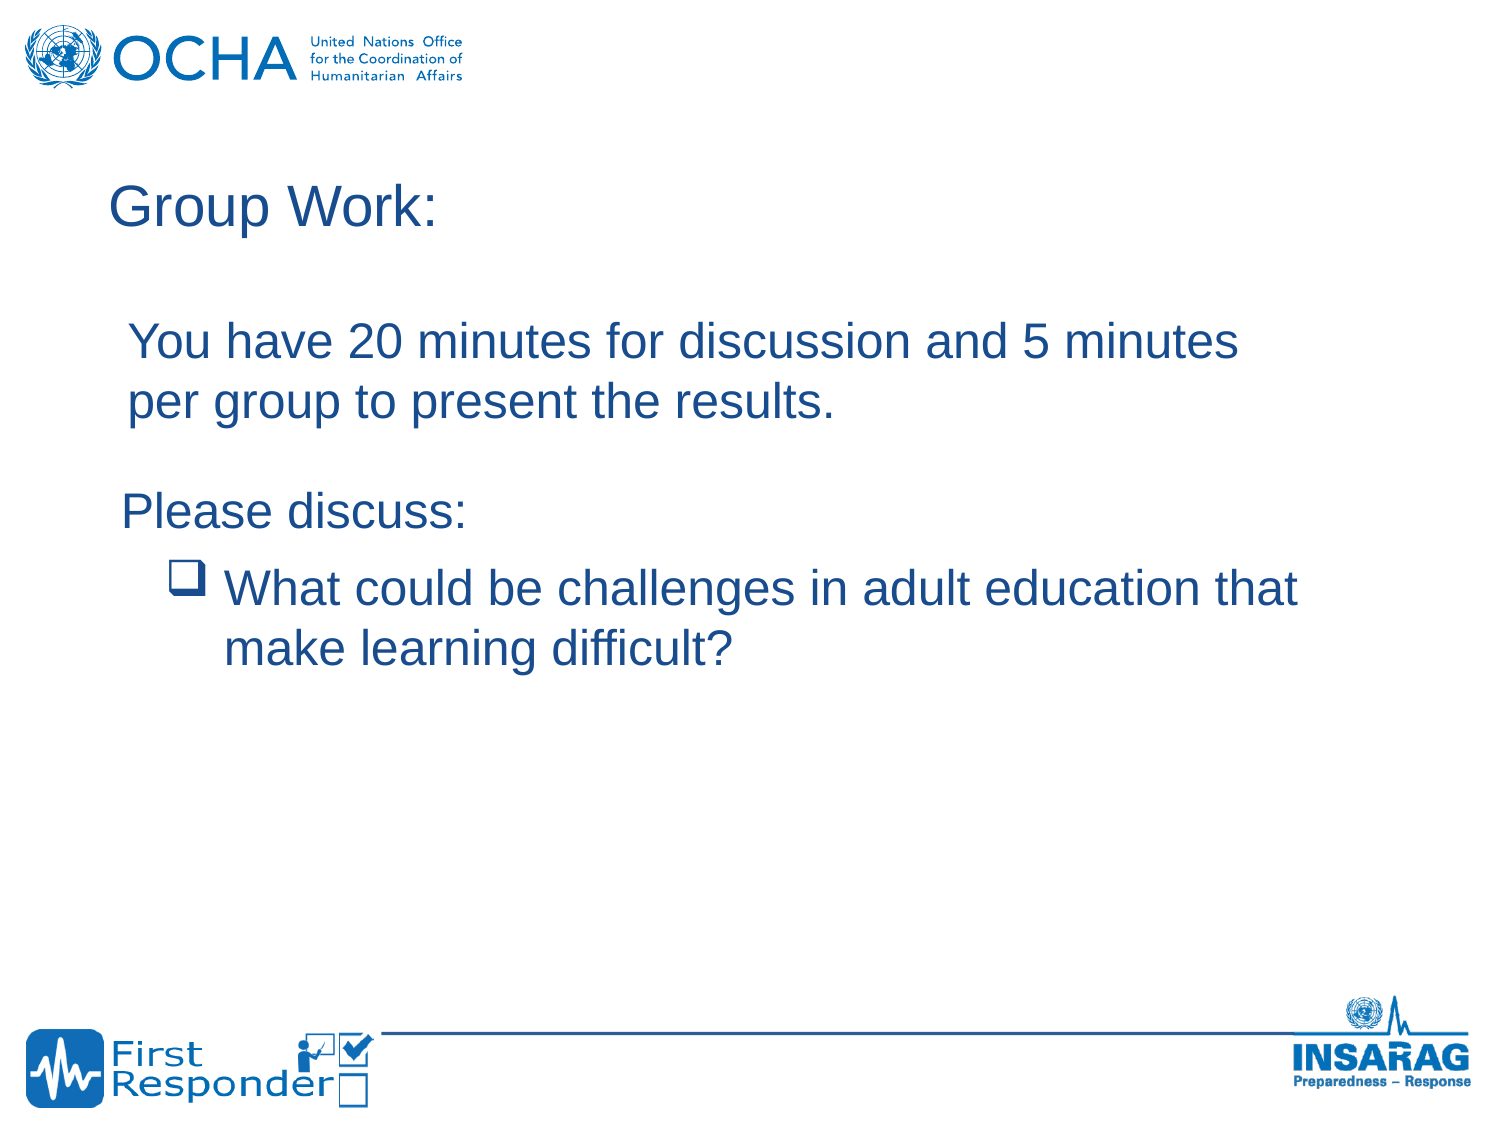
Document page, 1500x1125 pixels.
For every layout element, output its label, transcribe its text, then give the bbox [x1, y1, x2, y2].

picture [24, 1024, 375, 1113]
picture [1287, 995, 1471, 1094]
list You have 20 minutes for discussion and 5 minutes per group to present the results. Please discuss: What could be challenges in adult education that make learning difficult? [112, 299, 1325, 775]
title Group Work: [100, 147, 1401, 260]
